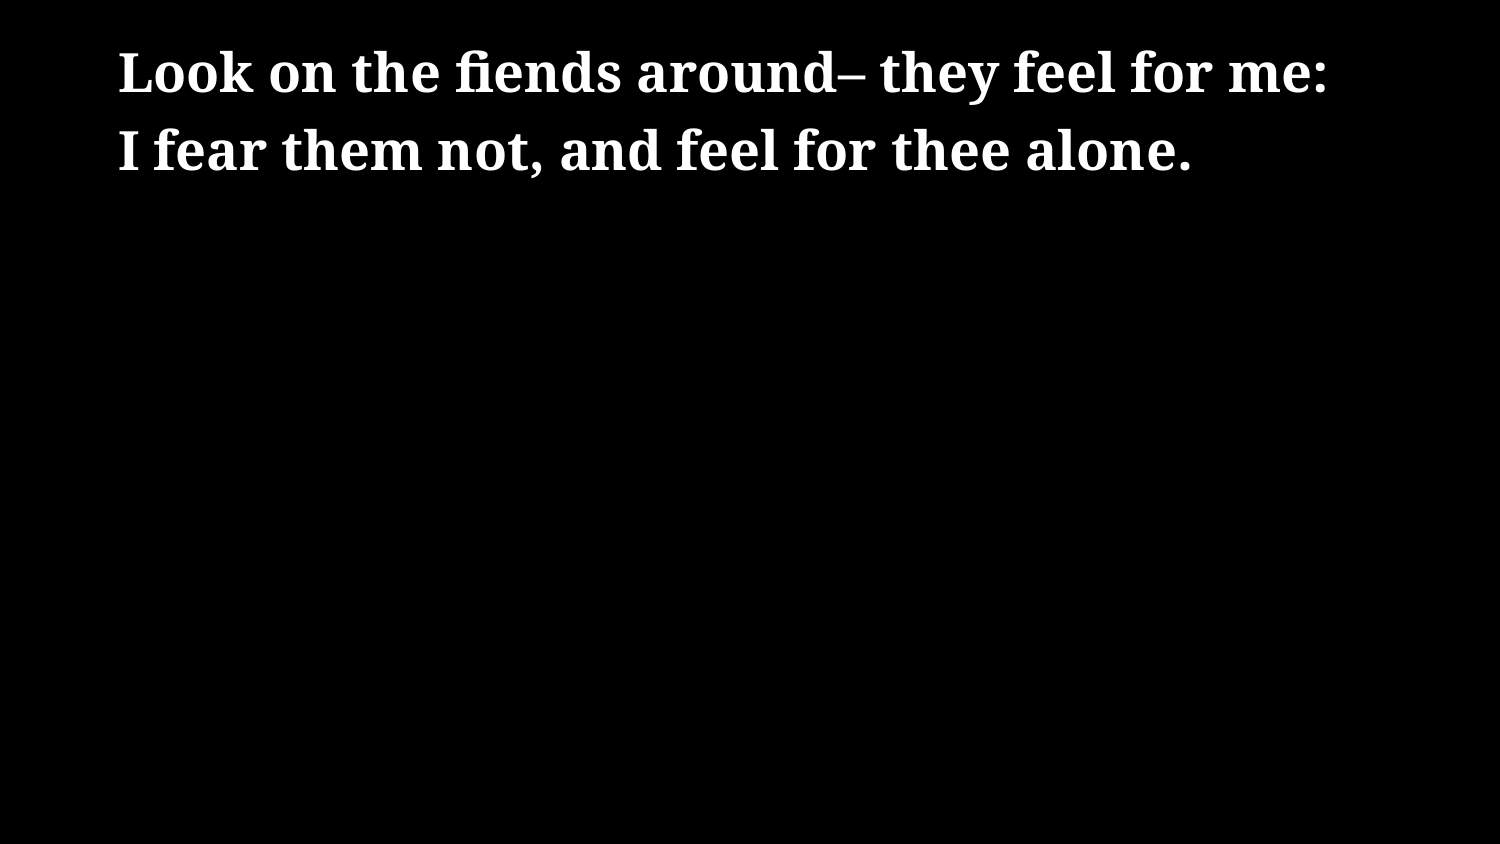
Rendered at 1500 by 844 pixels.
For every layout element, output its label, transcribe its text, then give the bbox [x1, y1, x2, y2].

title Look on the fiends around– they feel for me: I fear them not, and feel for thee alone. [103, 17, 1397, 299]
